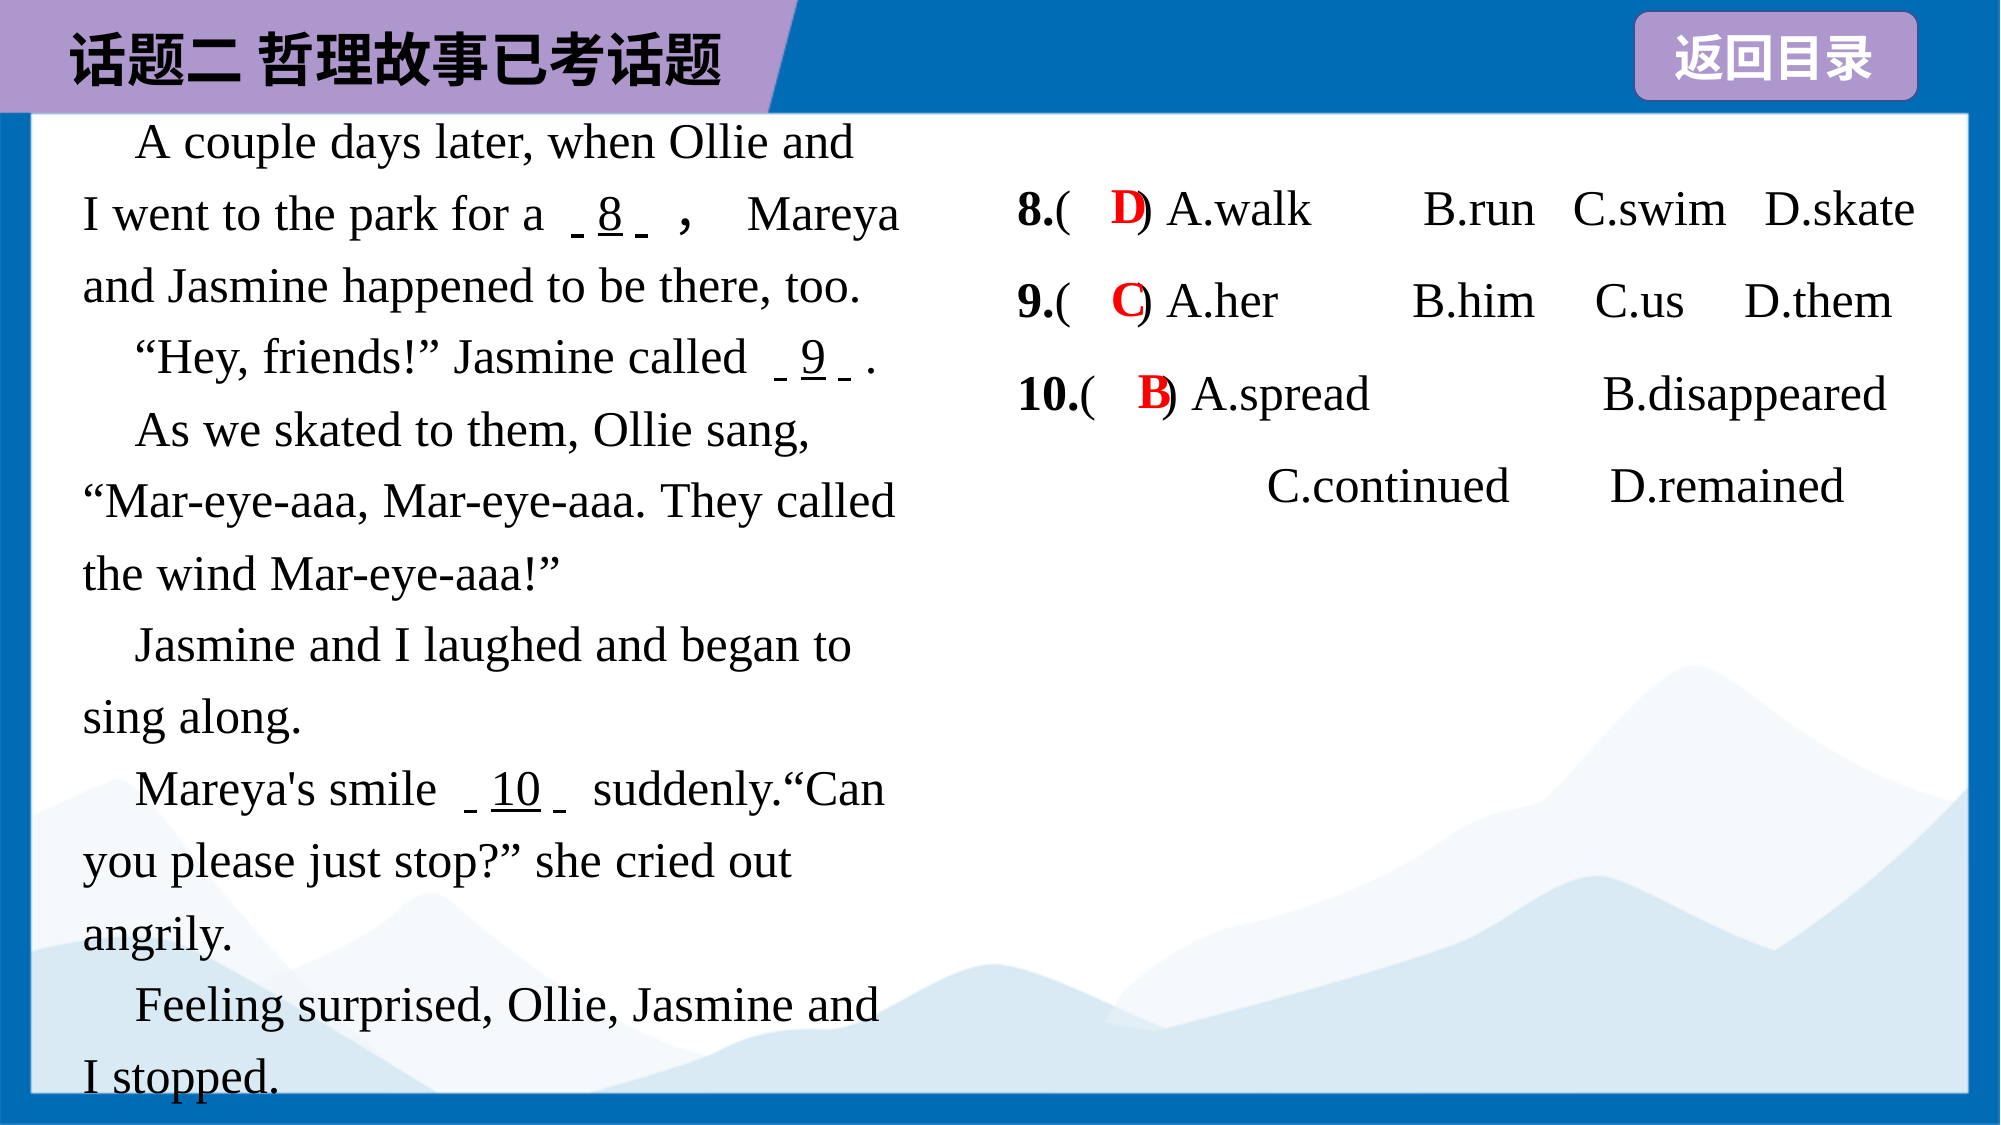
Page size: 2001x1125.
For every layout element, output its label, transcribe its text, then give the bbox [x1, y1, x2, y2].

picture [0, 0, 2000, 1125]
text_box 8.( ) A.walk B.run C.swim D.skate [1016, 147, 1919, 226]
text_box 9.( ) A.her B.him C.us D.them [1016, 240, 1919, 319]
text_box 10.( ) A.spread B.disappeared C.continued D.remained [1016, 329, 1919, 551]
text_box C [1092, 238, 1165, 318]
text_box D [1092, 145, 1165, 225]
text_box A couple days later, when Ollie and I went to the park for a . .8. .， Mareya and Jasmine happened to be there, too. “Hey, friends!” Jasmine called . .9. .. As we skated to them, Ollie sang, “Mar-eye-aaa, Mar-eye-aaa. They called the wind Mar-eye-aaa!” Jasmine and I laughed and began to sing along. Mareya's smile . .10. . suddenly.“Can you please just stop?” she cried out angrily. Feeling surprised, Ollie, Jasmine and I stopped. [82, 96, 984, 1100]
text_box B [1119, 330, 1190, 410]
